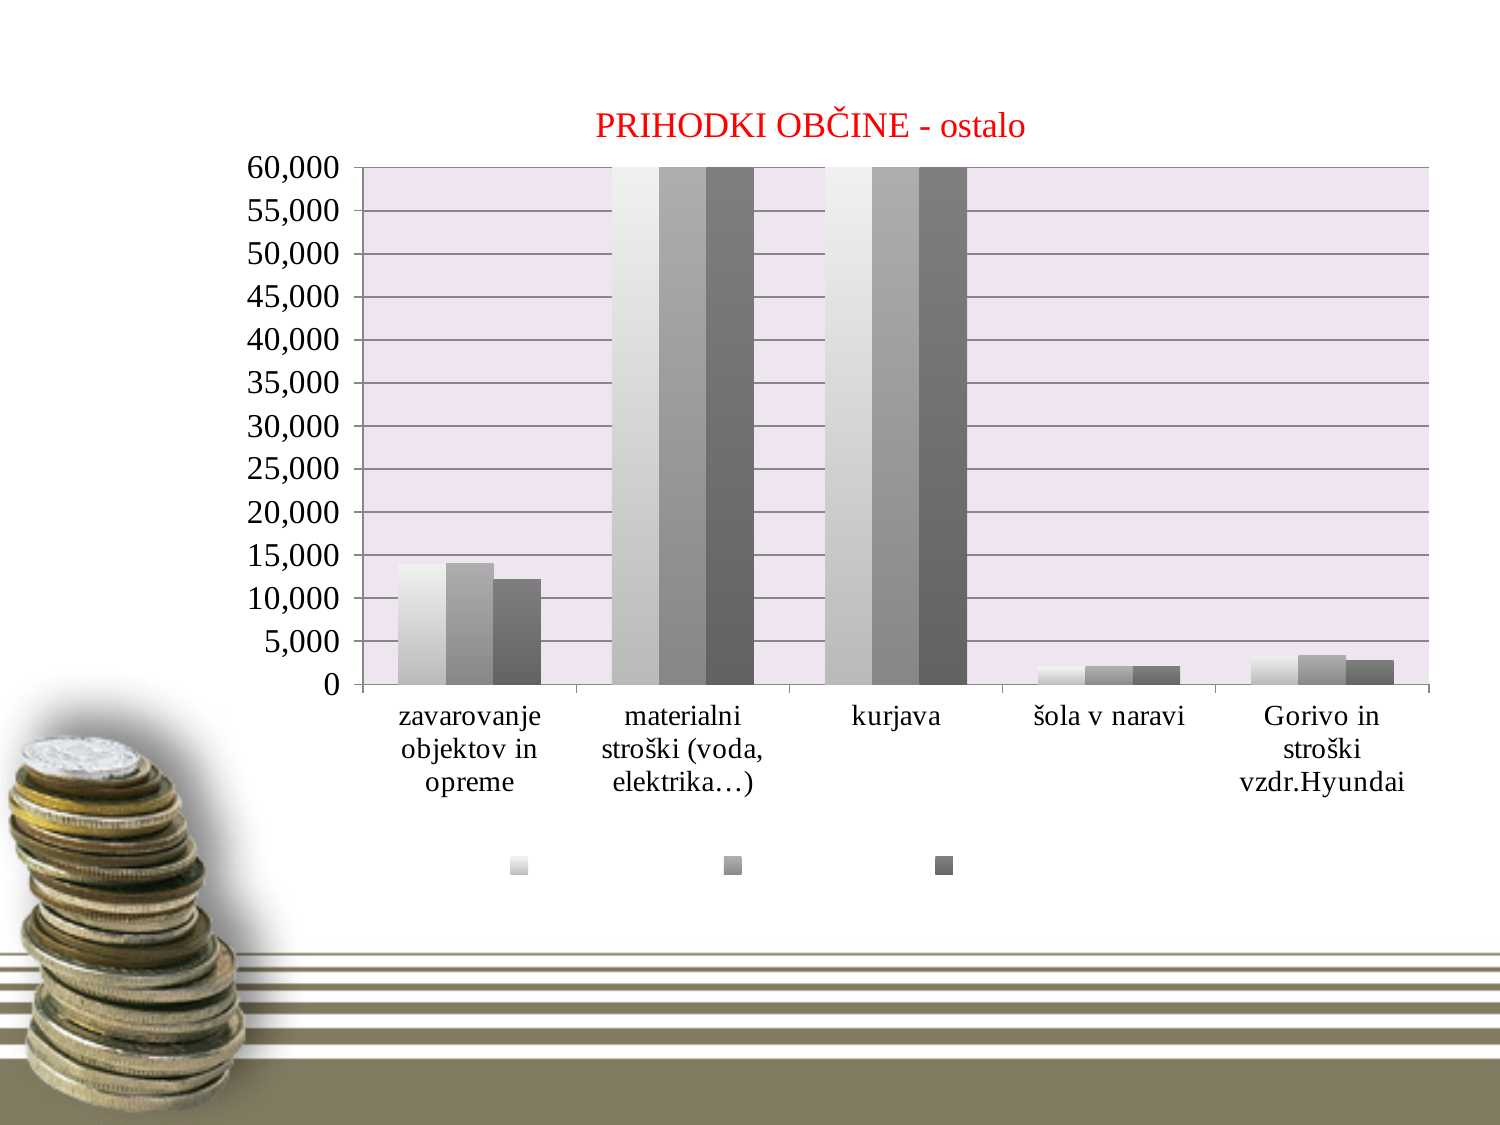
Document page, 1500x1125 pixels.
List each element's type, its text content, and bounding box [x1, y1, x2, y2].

title PRIHODKI OBČINE - ostalo [234, 93, 1388, 138]
chart [70, 140, 1430, 1044]
picture [0, 0, 1500, 1125]
